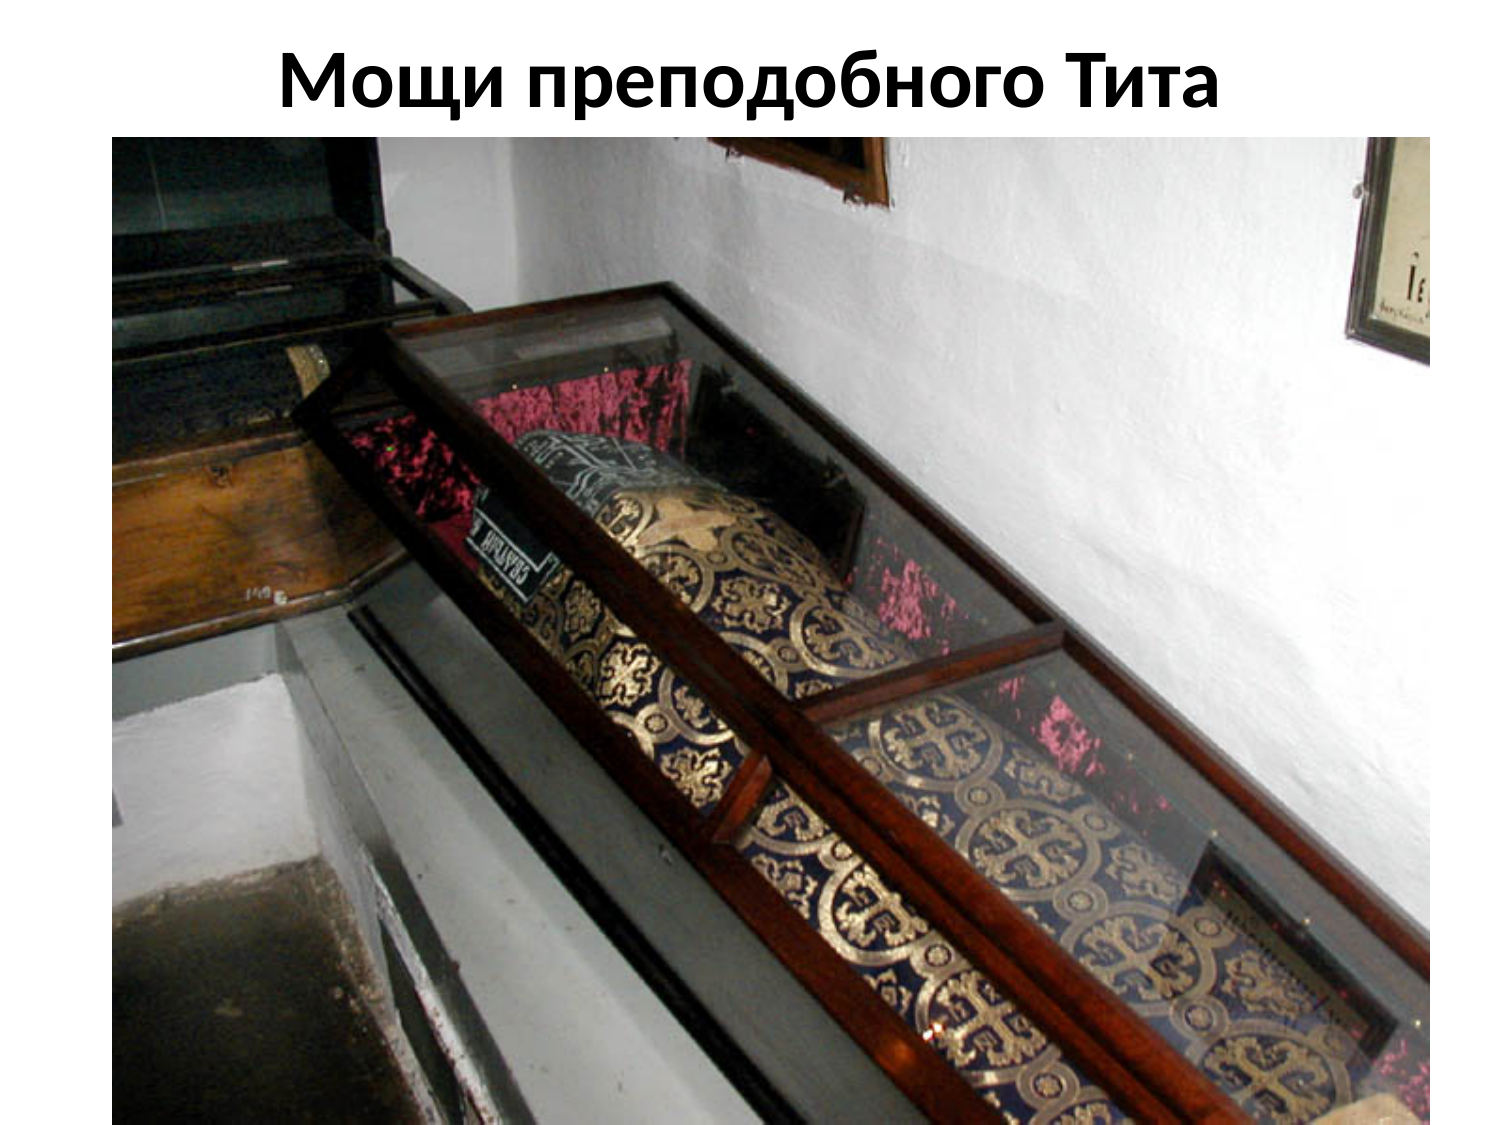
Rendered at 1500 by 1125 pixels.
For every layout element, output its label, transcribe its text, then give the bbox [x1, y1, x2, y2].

title Мощи преподобного Тита [75, 0, 1425, 149]
picture [111, 136, 1430, 1125]
